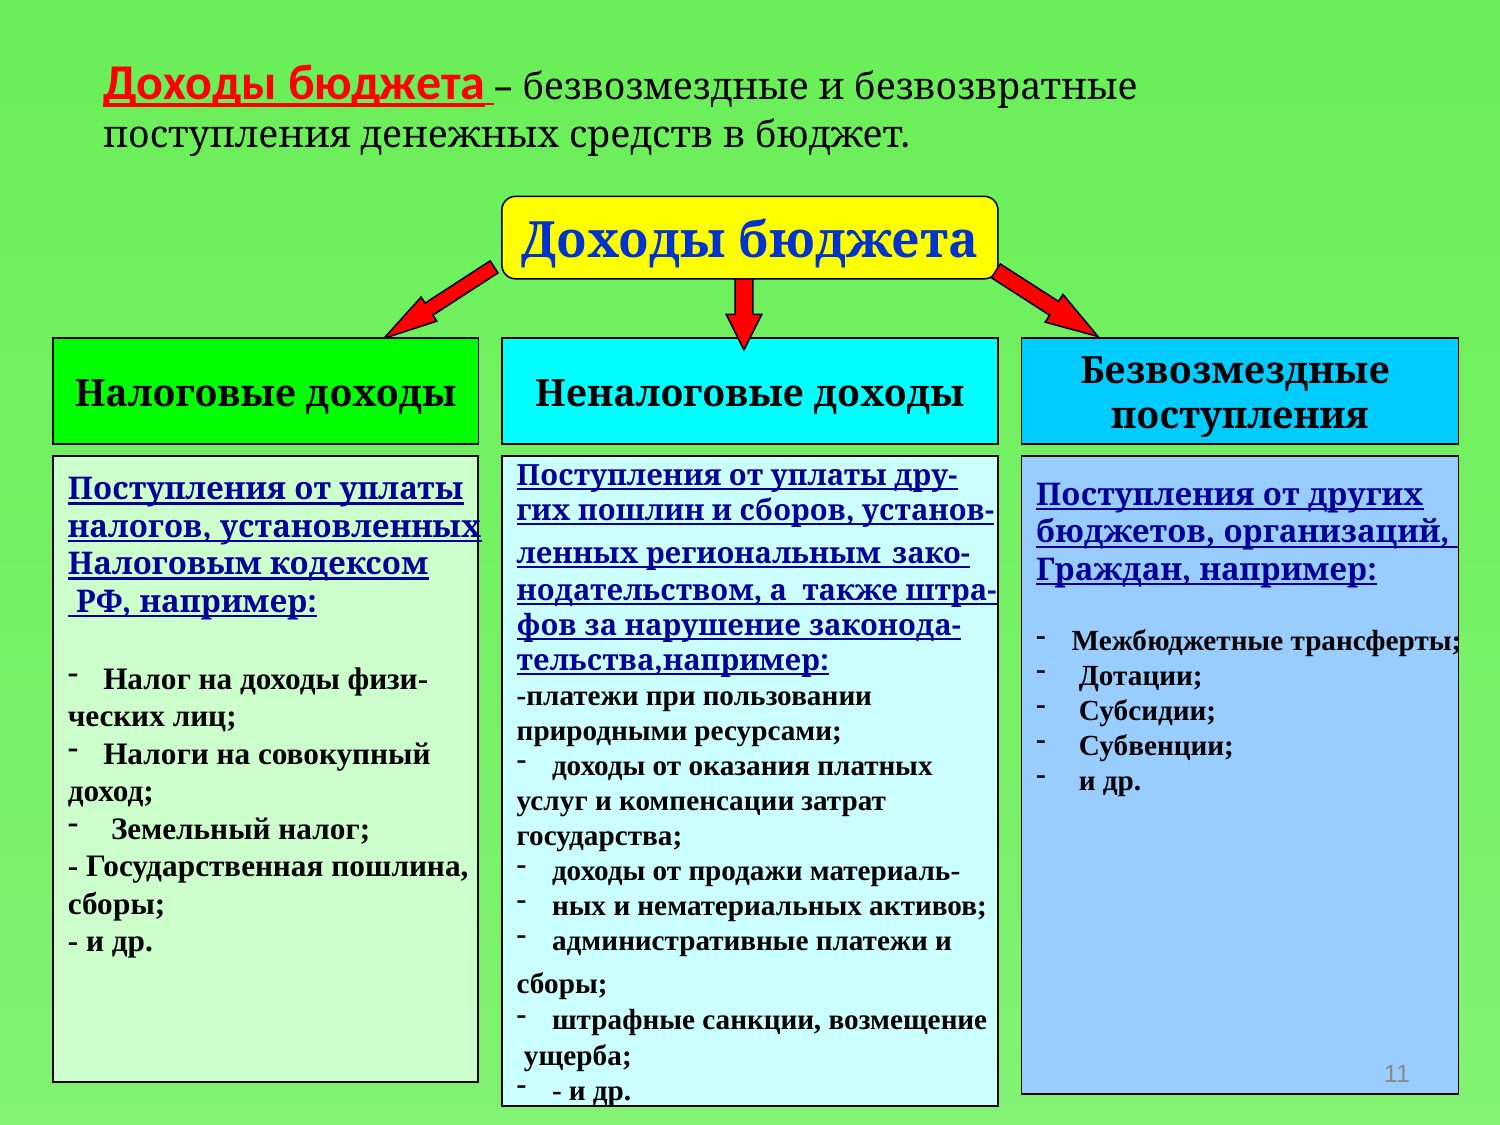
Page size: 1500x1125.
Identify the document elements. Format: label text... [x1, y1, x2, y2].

slide_number 11 [1074, 1042, 1425, 1103]
text_box Поступления от уплаты налогов, установленных Налоговым кодексом РФ, например: Налог на доходы физи- ческих лиц; Налоги на совокупный доход; Земельный налог; - Государственная пошлина, сборы; - и др. [53, 456, 479, 1083]
text_box Поступления от других бюджетов, организаций, Граждан, например: Межбюджетные трансферты; Дотации; Субсидии; Субвенции; и др. [1021, 456, 1459, 1094]
text_box Безвозмездные поступления [1021, 338, 1459, 445]
text_box Поступления от уплаты дру- гих пошлин и сборов, установ- ленных региональным зако- нодательством, а также штра- фов за нарушение законода- тельства,например: -платежи при пользовании природными ресурсами; доходы от оказания платных услуг и компенсации затрат государства; доходы от продажи материаль- ных и нематериальных активов; административные платежи и сборы; штрафные санкции, возмещение ущерба; - и др. [501, 456, 999, 1106]
text_box [726, 278, 762, 350]
text_box Налоговые доходы [53, 338, 479, 445]
text_box Доходы бюджета – безвозмездные и безвозвратные поступления денежных средств в бюджет. [88, 42, 1388, 208]
text_box [991, 263, 1098, 337]
text_box Доходы бюджета [501, 196, 998, 279]
text_box Неналоговые доходы [501, 338, 999, 445]
text_box [383, 260, 498, 339]
